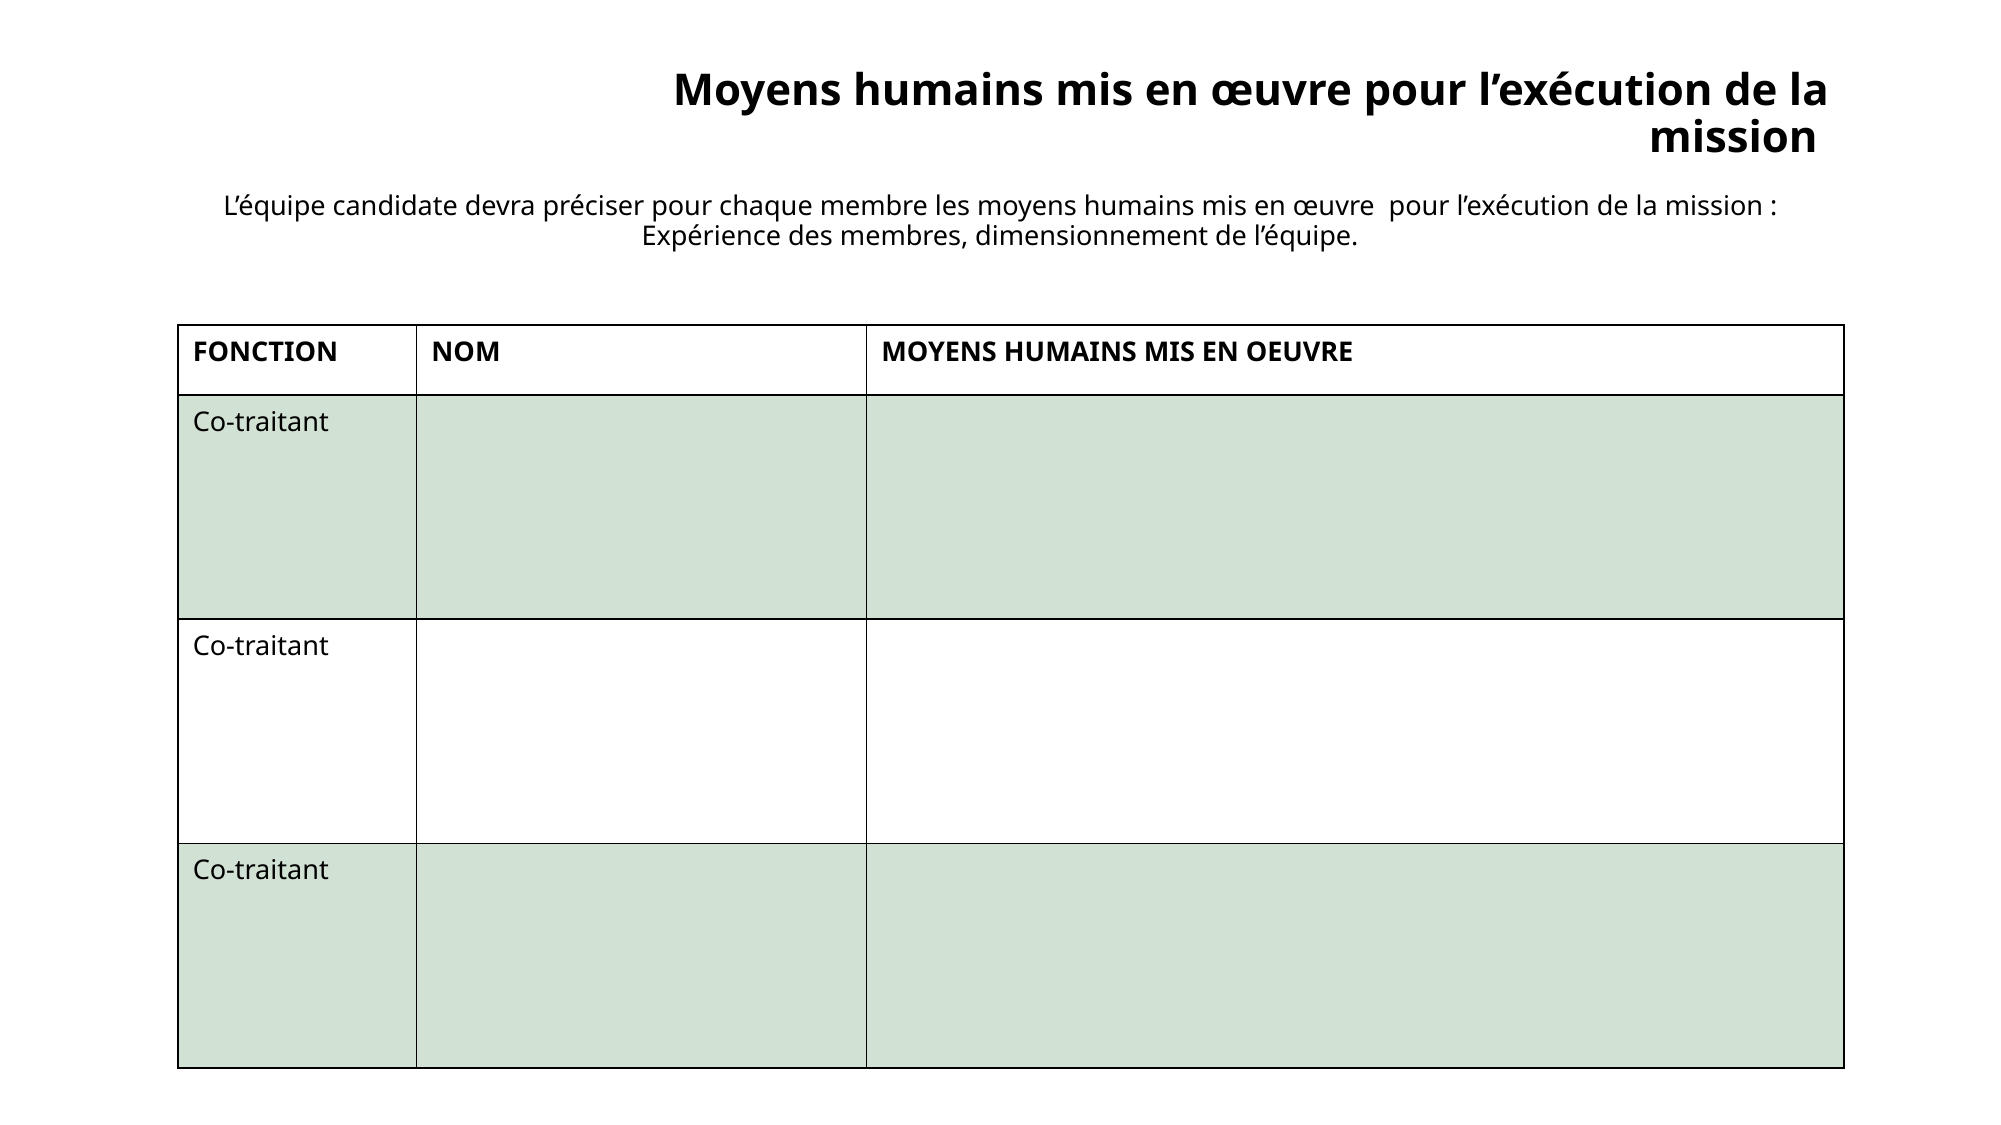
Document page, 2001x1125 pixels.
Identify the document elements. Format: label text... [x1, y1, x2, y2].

table_cell [417, 396, 866, 618]
table_cell [867, 844, 1843, 1067]
text_box L’équipe candidate devra préciser pour chaque membre les moyens humains mis en œuvre pour l’exécution de la mission : Expérience des membres, dimensionnement de l’équipe. [166, 184, 1834, 272]
table_header FONCTION [179, 326, 416, 394]
table_cell [867, 396, 1843, 618]
table_cell [417, 620, 866, 843]
table_cell Co-traitant [179, 844, 416, 1067]
table_cell Co-traitant [179, 396, 416, 618]
list [101, 245, 1827, 972]
table_cell Co-traitant [179, 620, 416, 843]
title Moyens humains mis en œuvre pour l’exécution de la mission [638, 60, 1845, 171]
table_header MOYENS HUMAINS MIS EN OEUVRE [867, 326, 1843, 394]
table_header NOM [417, 326, 866, 394]
table_cell [867, 620, 1843, 843]
table_cell [417, 844, 866, 1067]
